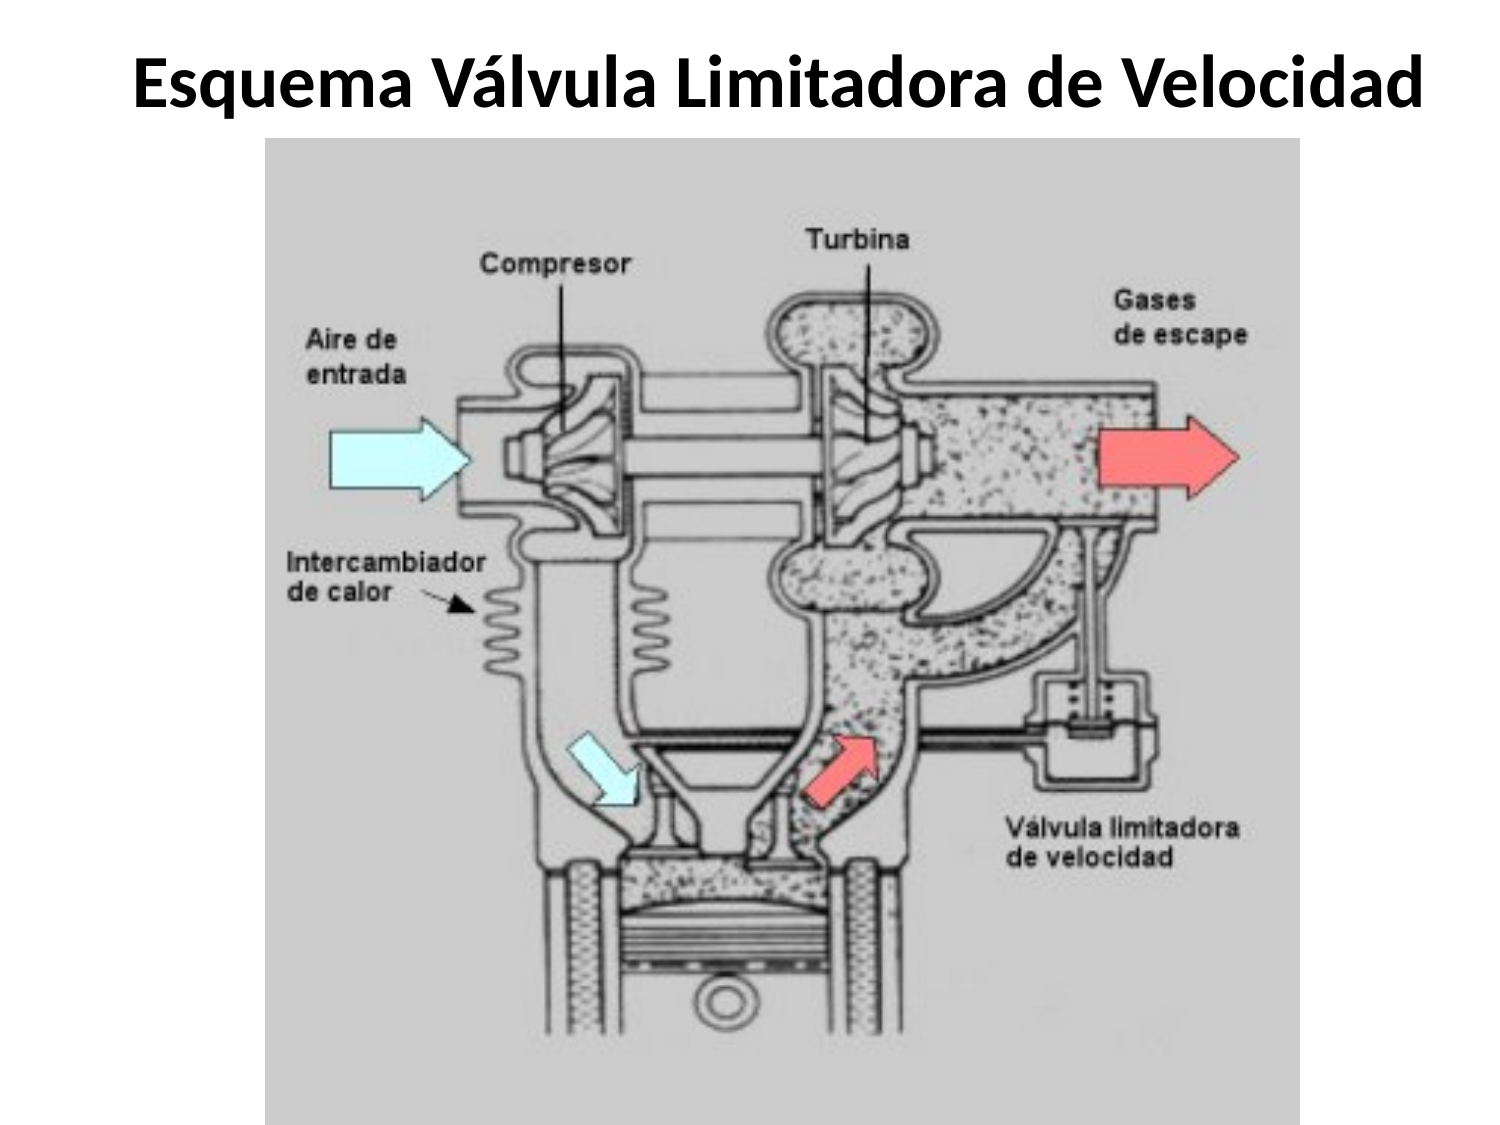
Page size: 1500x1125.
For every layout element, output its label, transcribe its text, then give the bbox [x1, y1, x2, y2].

picture [265, 137, 1300, 1125]
title Esquema Válvula Limitadora de Velocidad [100, 30, 1459, 124]
